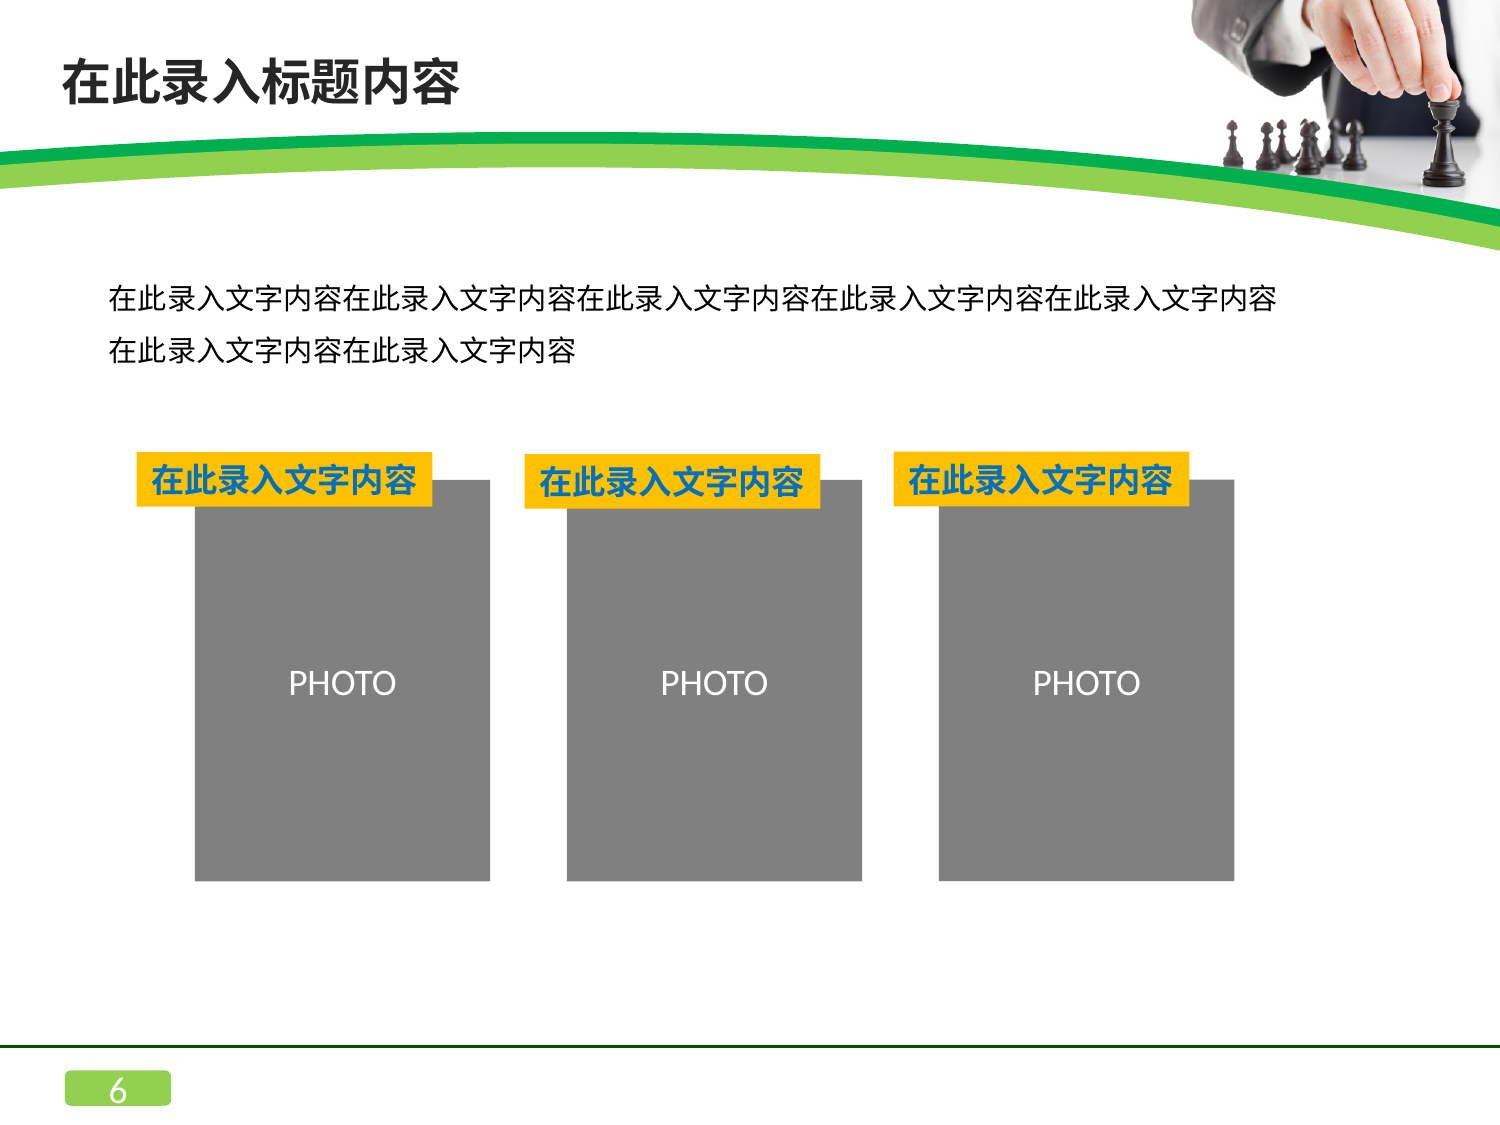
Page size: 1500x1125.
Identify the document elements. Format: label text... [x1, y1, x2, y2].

text_box PHOTO [193, 478, 492, 883]
text_box PHOTO [565, 478, 864, 883]
text_box 在此录入文字内容 [524, 454, 821, 509]
text_box 在此录入文字内容在此录入文字内容在此录入文字内容在此录入文字内容在此录入文字内容 在此录入文字内容在此录入文字内容 [93, 255, 1417, 375]
picture [1187, 201, 1245, 209]
text_box 在此录入标题内容 [46, 43, 523, 119]
text_box 在此录入文字内容 [136, 452, 433, 507]
picture [1187, 0, 1500, 209]
text_box PHOTO [937, 478, 1236, 883]
text_box 在此录入文字内容 [893, 451, 1190, 507]
